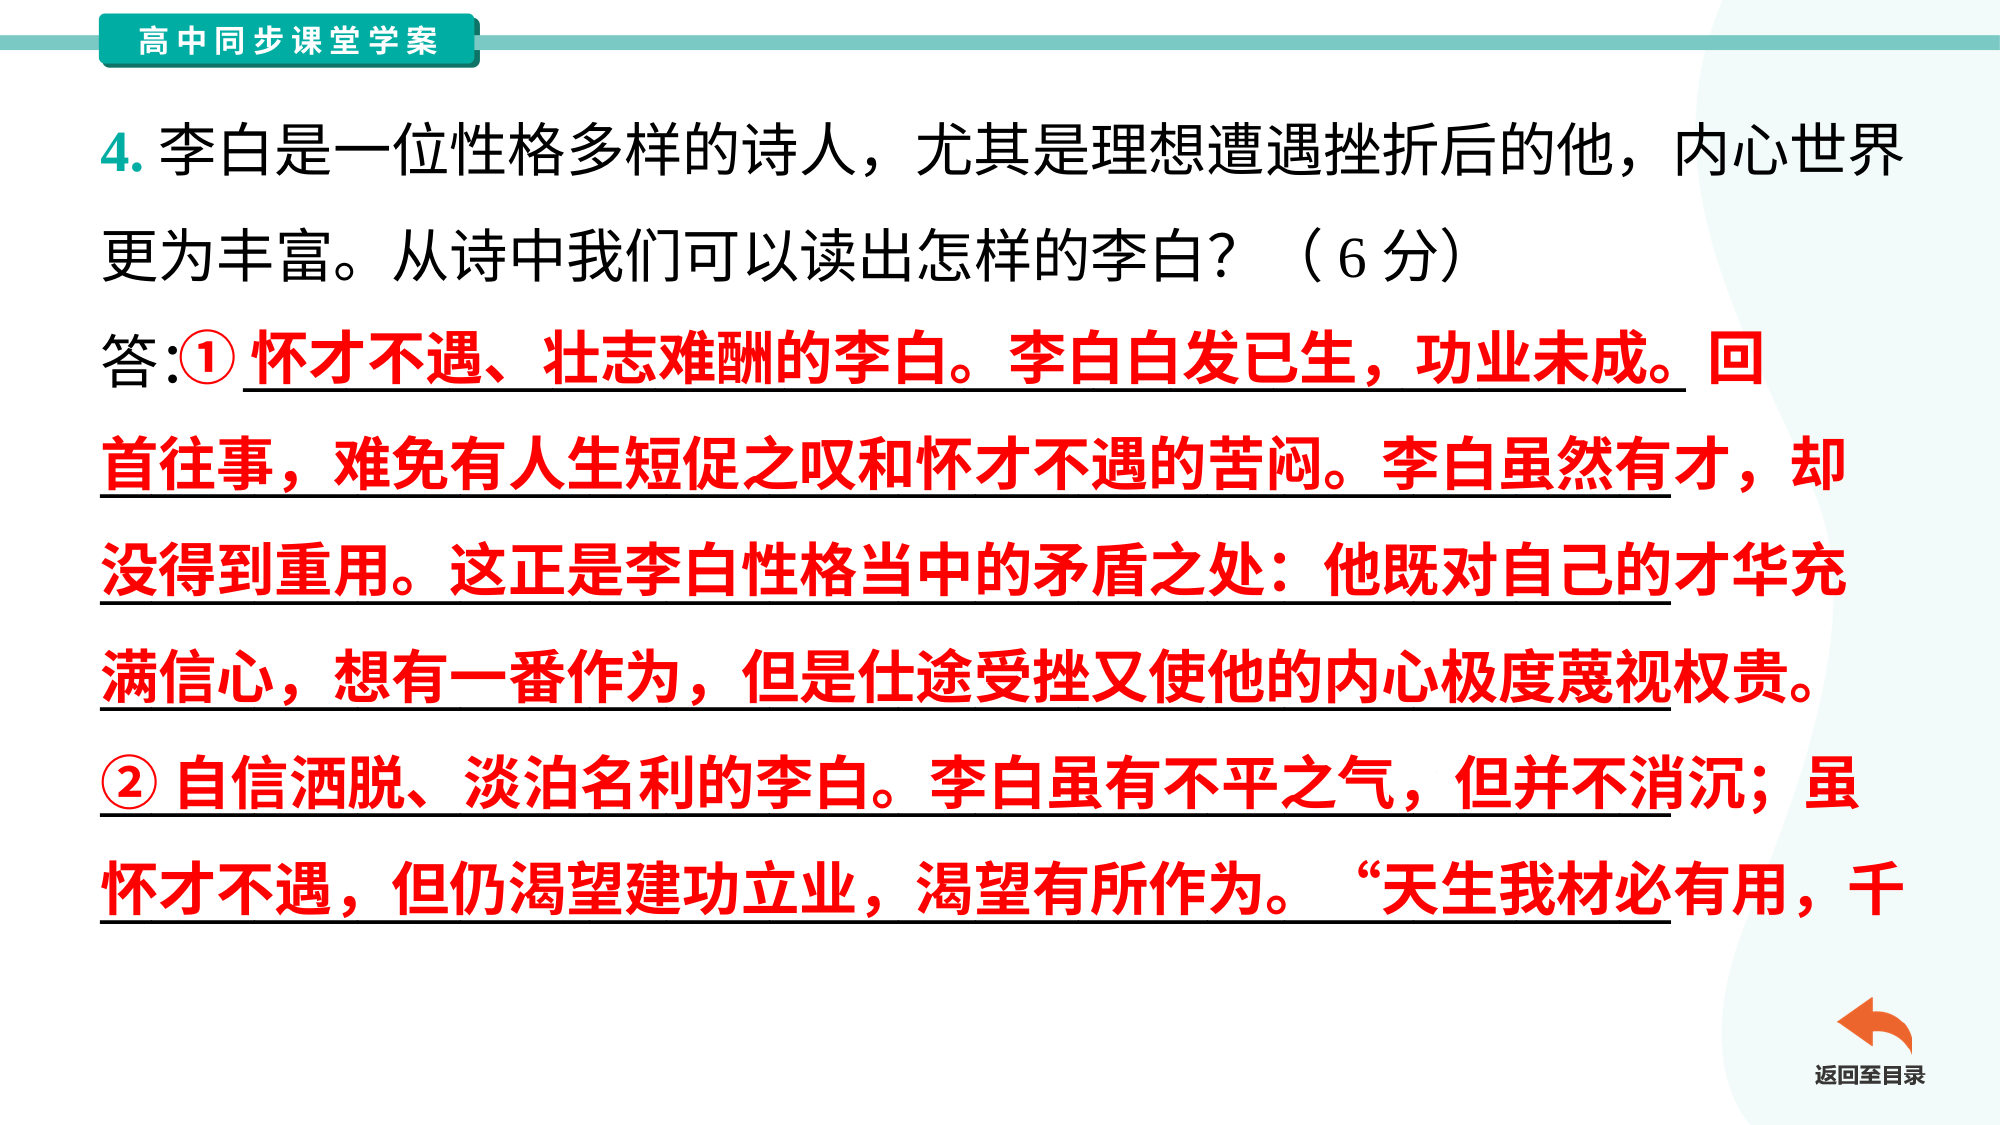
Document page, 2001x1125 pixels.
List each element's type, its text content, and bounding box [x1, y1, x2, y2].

text_box 4.李白是一位性格多样的诗人，尤其是理想遭遇挫折后的他，内心世界 更为丰富。从诗中我们可以读出怎样的李白？（6分） 答： ________________________________________________________ _____________________________________________________________ _____________________________________________________________ _____________________________________________________________ _____________________________________________________________ _____________________________________________________________ [100, 76, 1899, 284]
picture [0, 0, 2000, 1125]
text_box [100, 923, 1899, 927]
text_box ①怀才不遇、壮志难酬的李白。李白白发已生，功业未成。回 首往事，难免有人生短促之叹和怀才不遇的苦闷。李白虽然有才，却 没得到重用。这正是李白性格当中的矛盾之处：他既对自己的才华充 满信心，想有一番作为，但是仕途受挫又使他的内心极度蔑视权贵。 ②自信洒脱、淡泊名利的李白。李白虽有不平之气，但并不消沉；虽 怀才不遇，但仍渴望建功立业，渴望有所作为。“天生我材必有用，千 [100, 284, 1899, 923]
